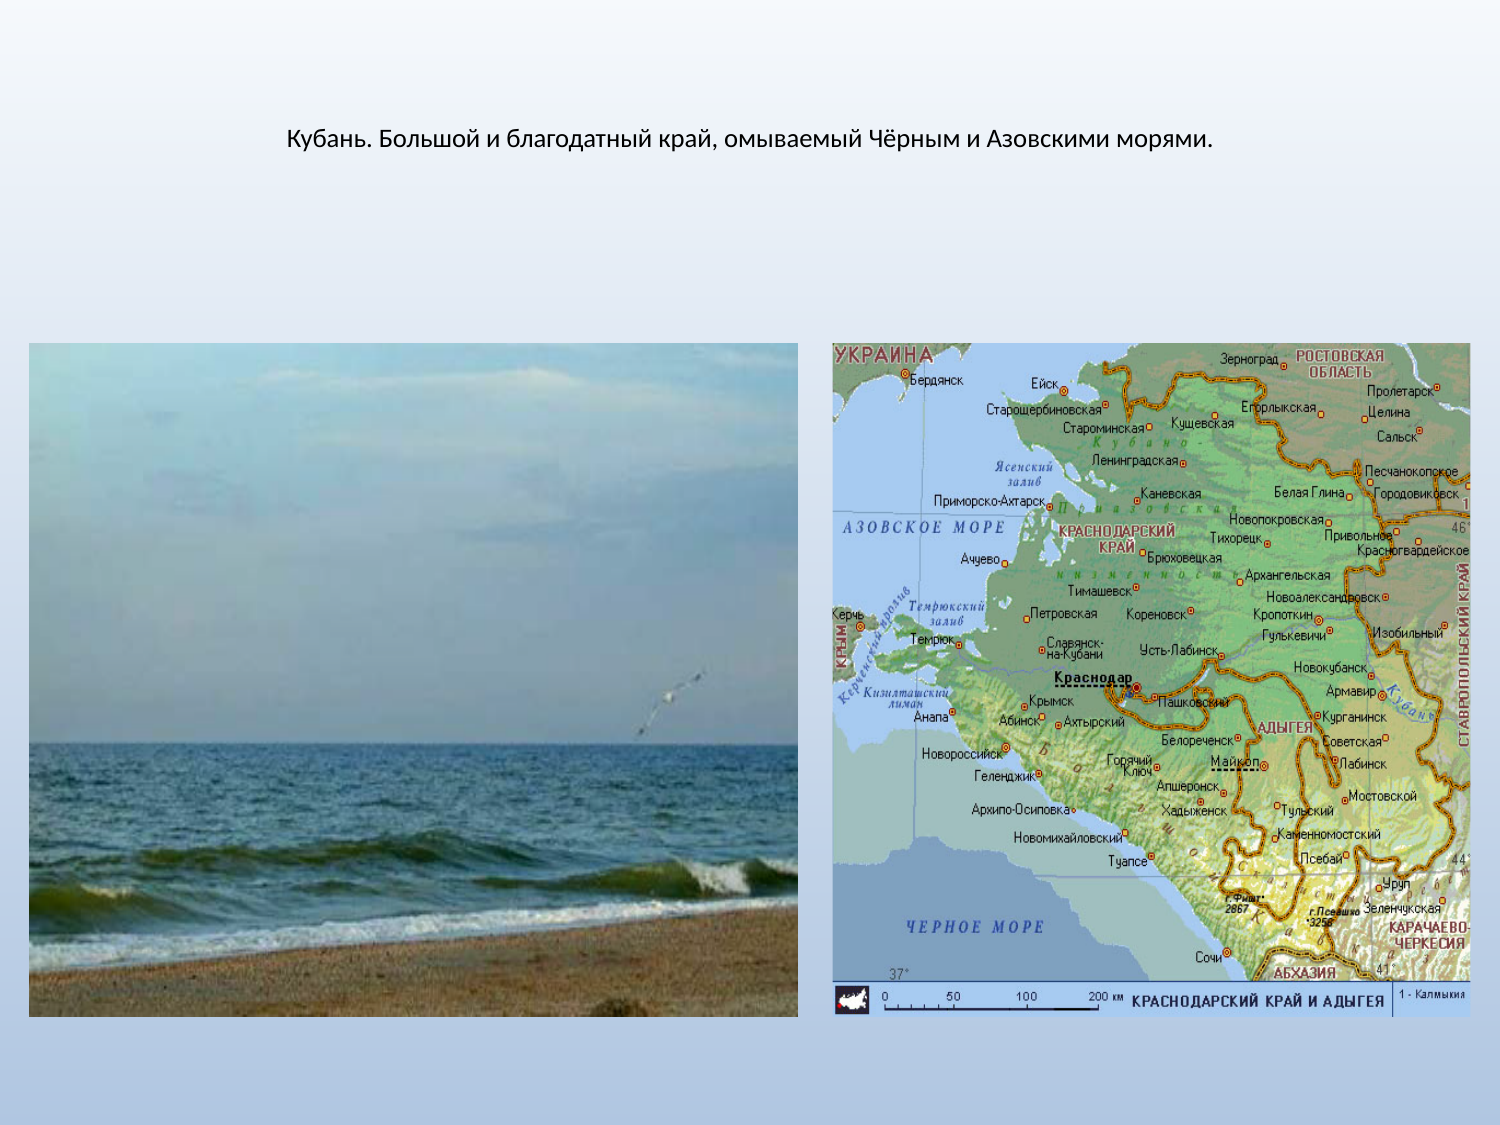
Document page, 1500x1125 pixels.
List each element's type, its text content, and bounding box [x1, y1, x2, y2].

title Кубань. Большой и благодатный край, омываемый Чёрным и Азовскими морями. [75, 113, 1425, 161]
picture [29, 343, 798, 1018]
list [832, 343, 1471, 1018]
